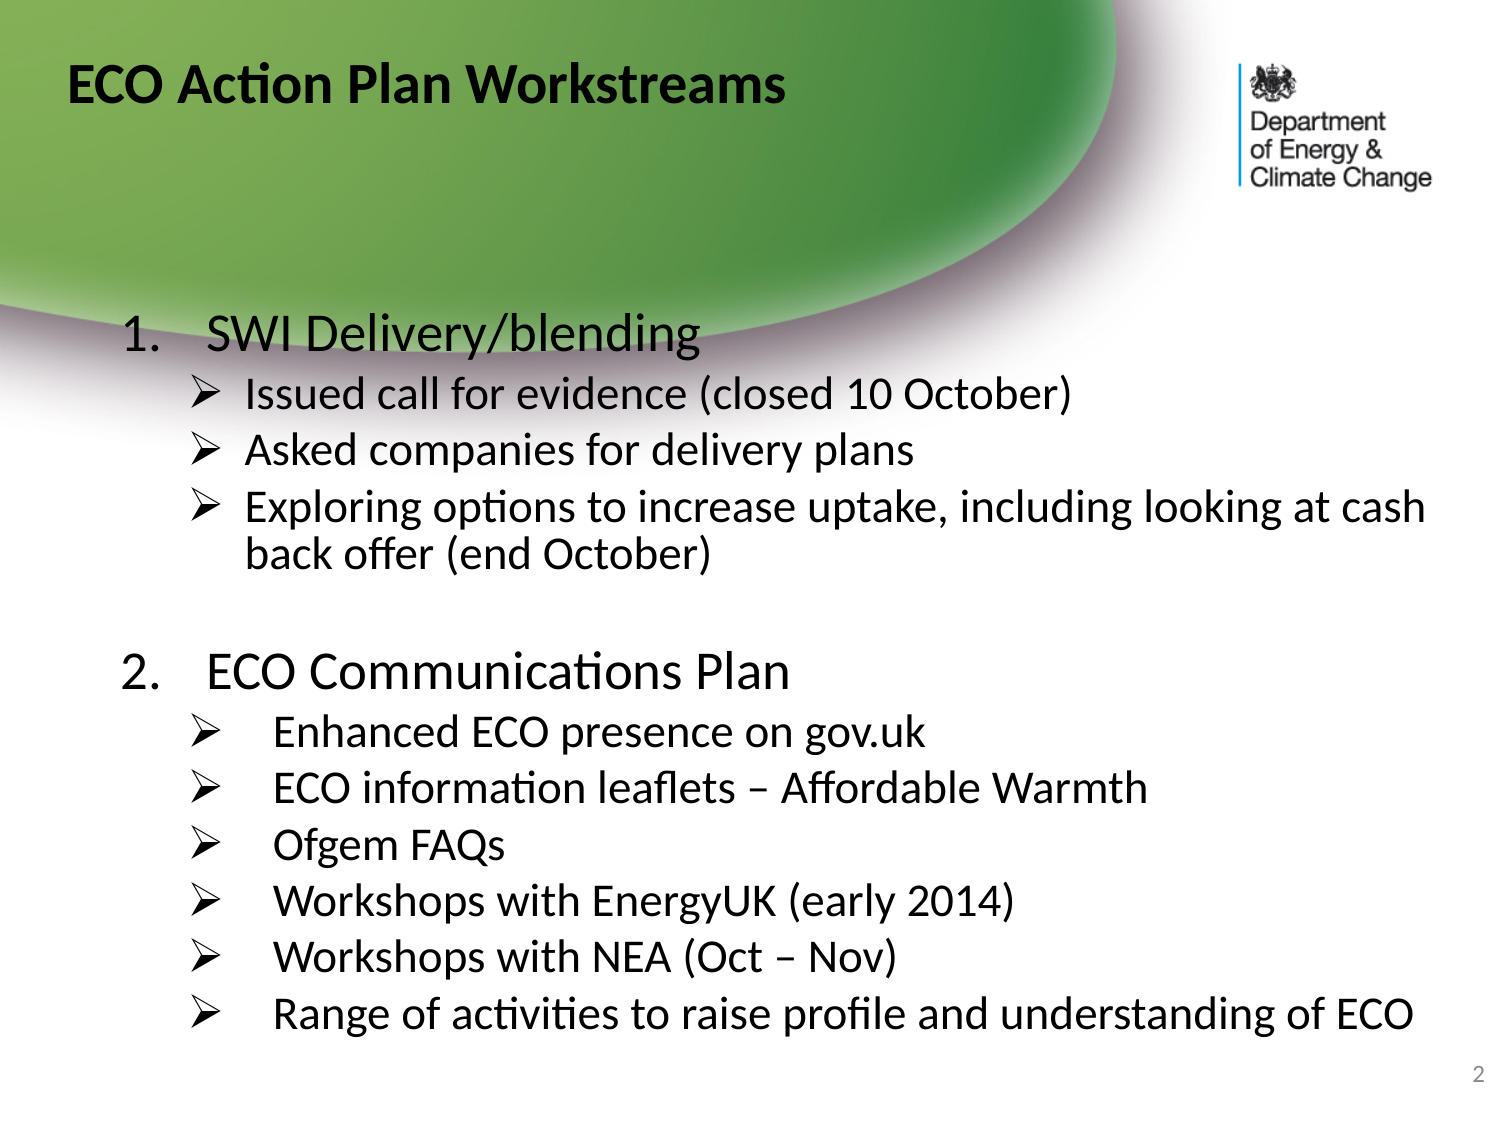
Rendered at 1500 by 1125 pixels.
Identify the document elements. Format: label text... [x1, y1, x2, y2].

slide_number 2 [1390, 1042, 1500, 1103]
text_box ECO Action Plan Workstreams [52, 37, 996, 123]
list SWI Delivery/blending Issued call for evidence (closed 10 October) Asked companies for delivery plans Exploring options to increase uptake, including looking at cash back offer (end October) ECO Communications Plan Enhanced ECO presence on gov.uk ECO information leaflets – Affordable Warmth Ofgem FAQs Workshops with EnergyUK (early 2014) Workshops with NEA (Oct – Nov) Range of activities to raise profile and understanding of ECO [29, 302, 1500, 1059]
picture [0, 0, 1500, 1125]
